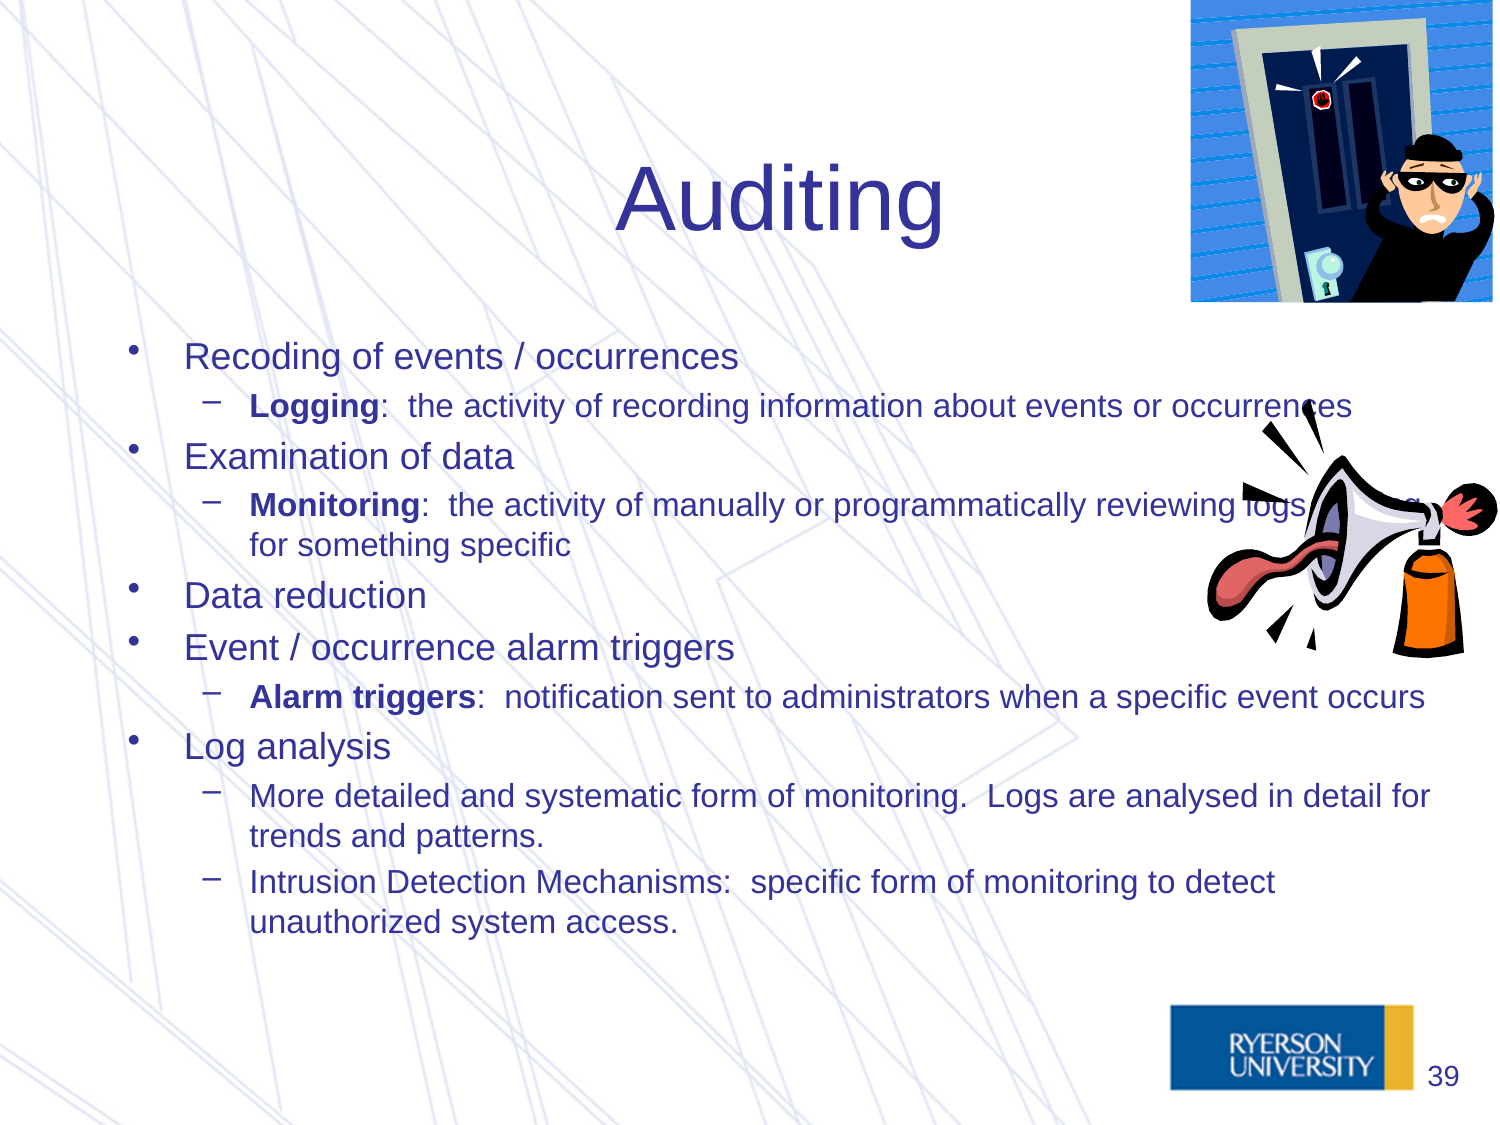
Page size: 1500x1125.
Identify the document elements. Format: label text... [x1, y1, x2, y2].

slide_number 39 [1399, 1049, 1476, 1113]
title Auditing [112, 99, 1185, 288]
list Recoding of events / occurrences Logging: the activity of recording information about events or occurrences Examination of data Monitoring: the activity of manually or programmatically reviewing logs looking for something specific Data reduction Event / occurrence alarm triggers Alarm triggers: notification sent to administrators when a specific event occurs Log analysis More detailed and systematic form of monitoring. Logs are analysed in detail for trends and patterns. Intrusion Detection Mechanisms: specific form of monitoring to detect unauthorized system access. [112, 324, 1451, 1001]
picture [0, 0, 1500, 1125]
